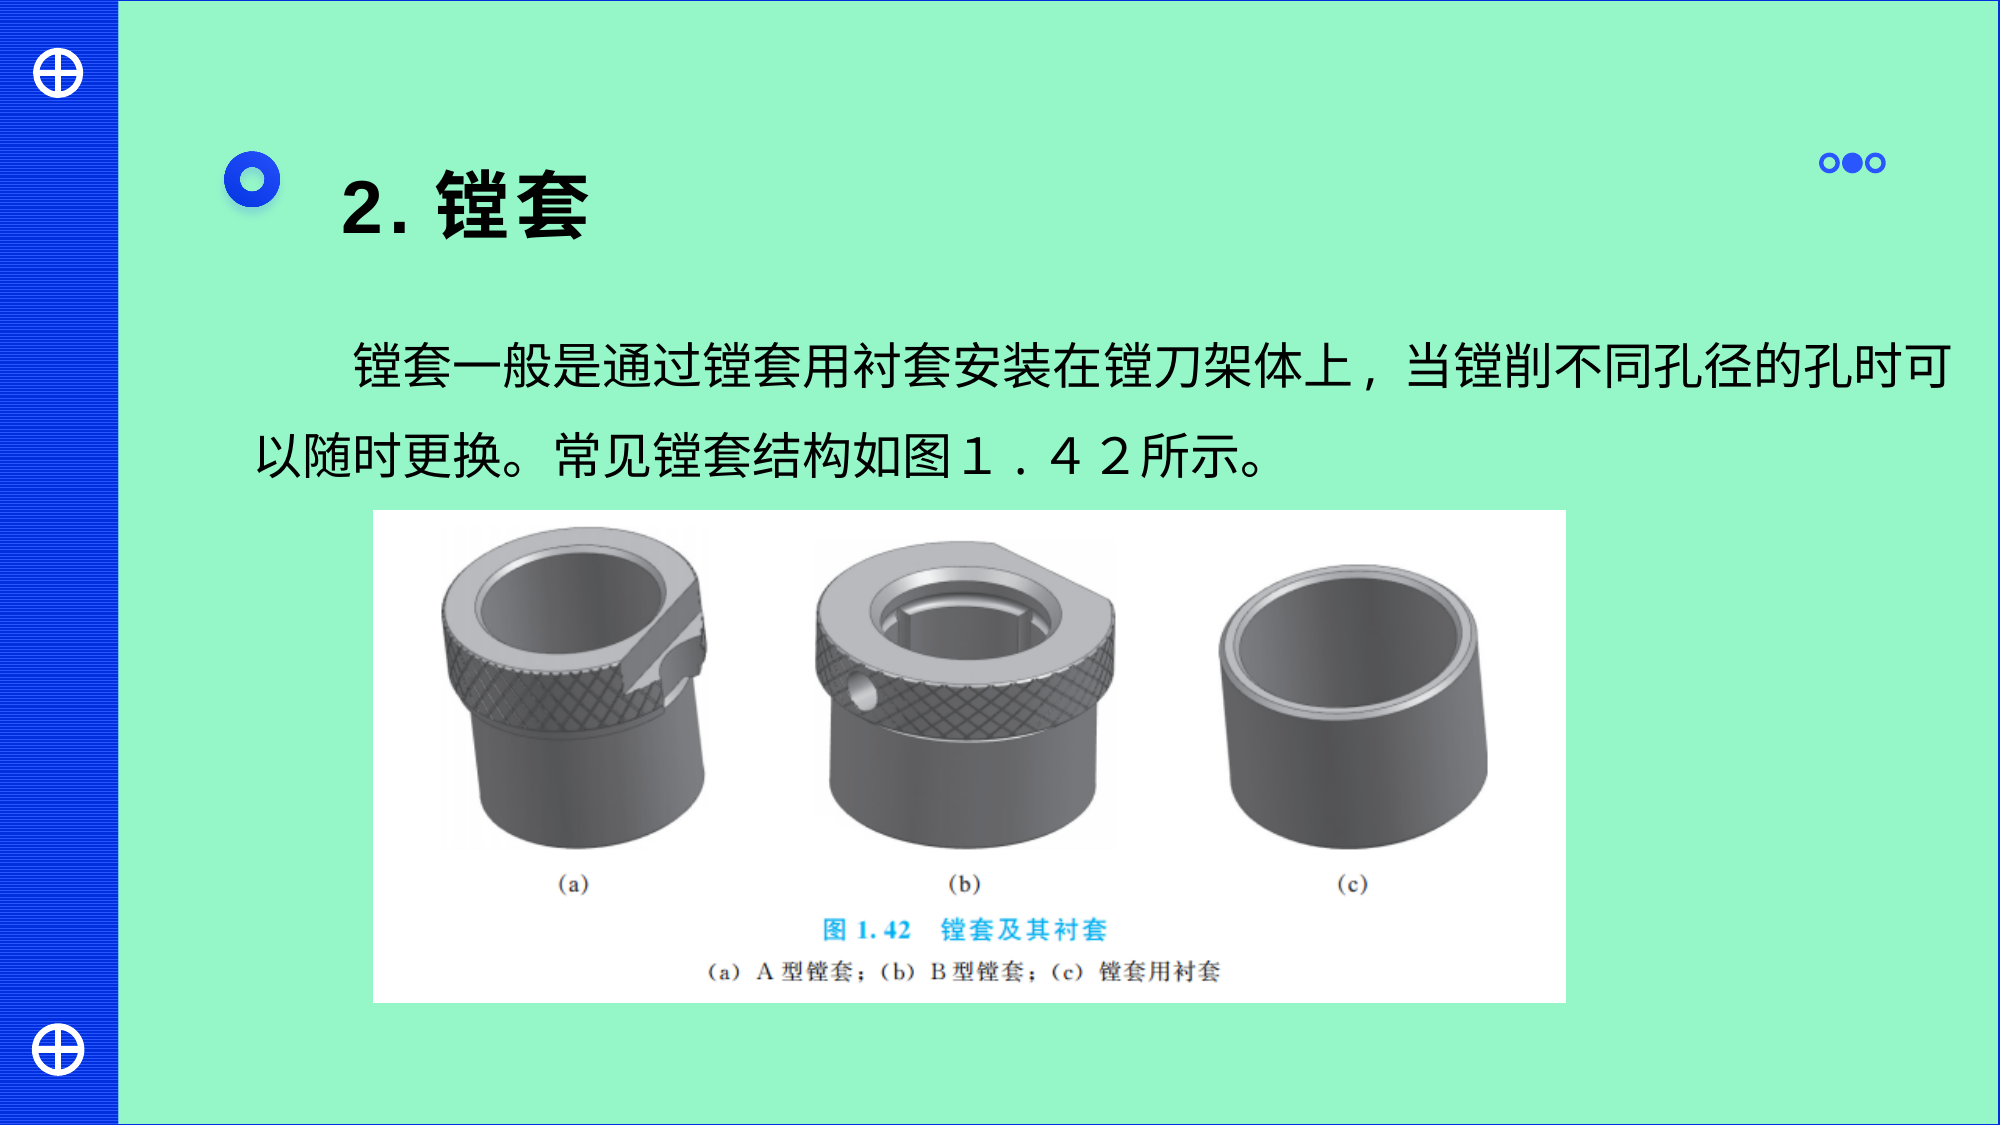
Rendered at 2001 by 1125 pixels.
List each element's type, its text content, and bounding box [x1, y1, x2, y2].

text_box 2.镗套 [218, 135, 1506, 257]
picture [373, 510, 1566, 1003]
text_box [35, 49, 82, 96]
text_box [1819, 152, 1886, 174]
text_box [0, 0, 119, 1125]
text_box [33, 1025, 83, 1074]
text_box 镗套一般是通过镗套用衬套安装在镗刀架体上, 当镗削不同孔径的孔时可以随时更换。常见镗套结构如图１.４２所示。 [237, 297, 1980, 493]
